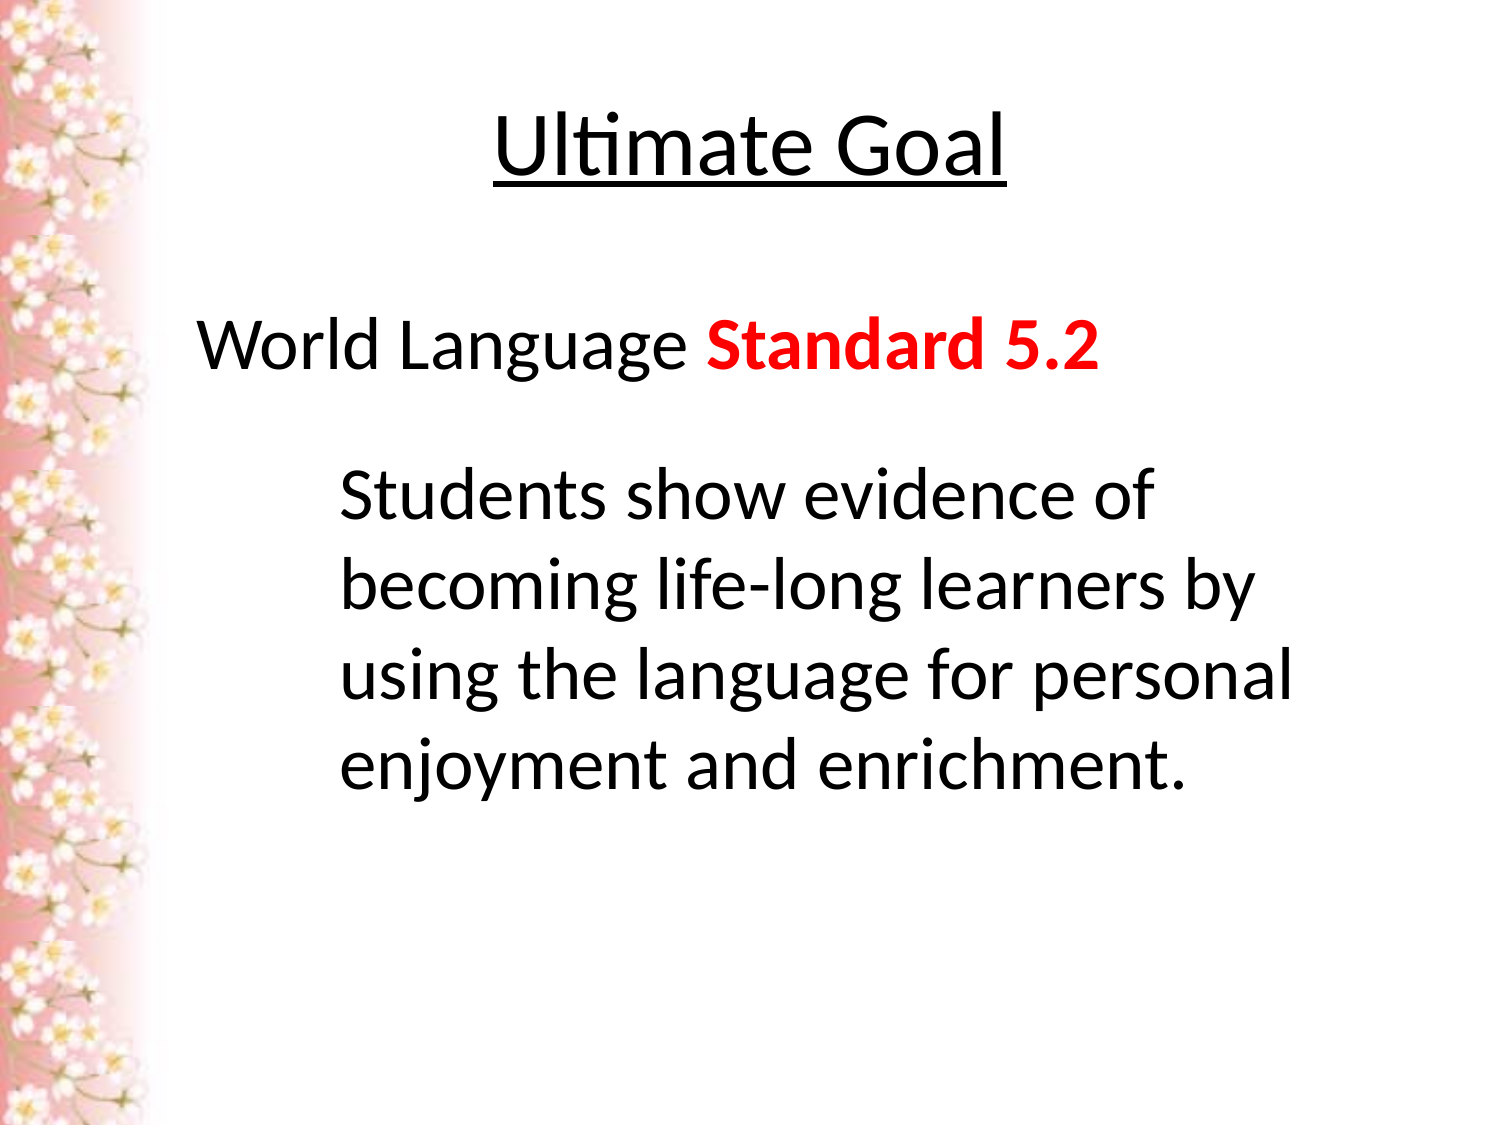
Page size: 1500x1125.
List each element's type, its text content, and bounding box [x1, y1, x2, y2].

picture [0, 0, 1500, 1125]
title Ultimate Goal [75, 45, 1425, 233]
text_box Students show evidence of becoming life-long learners by using the language for personal enjoyment and enrichment. [249, 437, 1375, 813]
list World Language Standard 5.2 [125, 287, 1475, 413]
